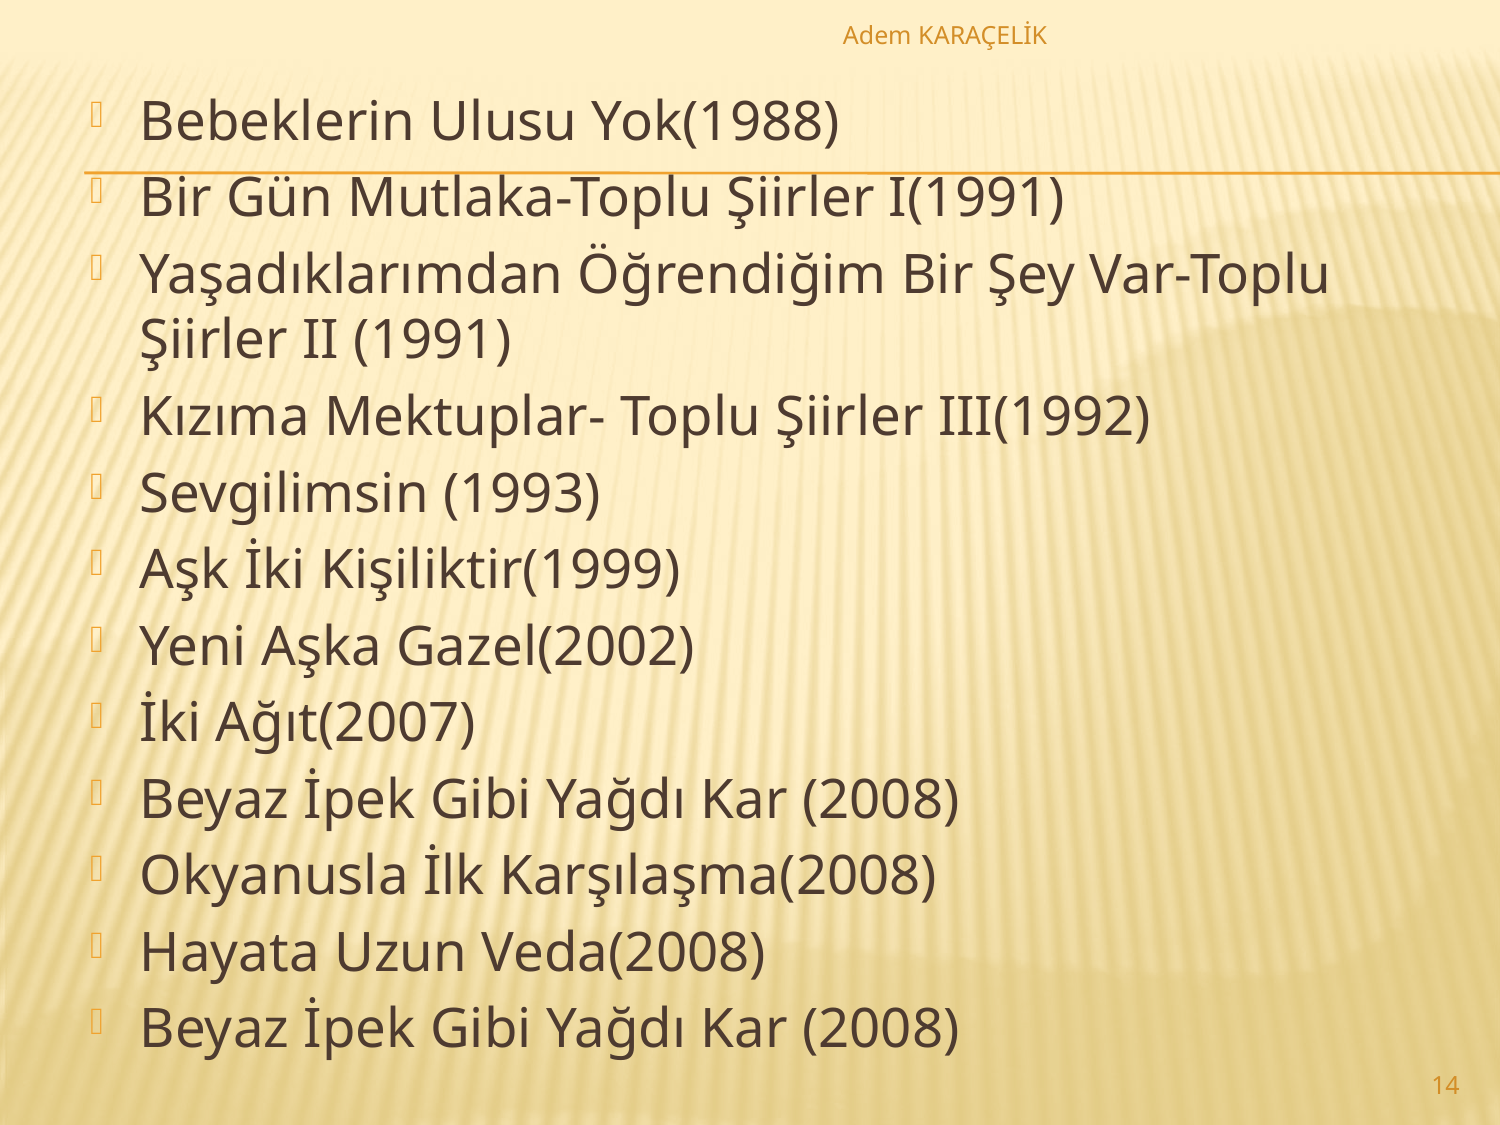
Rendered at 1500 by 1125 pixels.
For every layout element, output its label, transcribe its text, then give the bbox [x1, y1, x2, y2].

footer Adem KARAÇELİK [587, 12, 1063, 60]
list Bebeklerin Ulusu Yok(1988) Bir Gün Mutlaka-Toplu Şiirler I(1991) Yaşadıklarımdan Öğrendiğim Bir Şey Var-Toplu Şiirler II (1991) Kızıma Mektuplar- Toplu Şiirler III(1992) Sevgilimsin (1993) Aşk İki Kişiliktir(1999) Yeni Aşka Gazel(2002) İki Ağıt(2007) Beyaz İpek Gibi Yağdı Kar (2008) Okyanusla İlk Karşılaşma(2008) Hayata Uzun Veda(2008) Beyaz İpek Gibi Yağdı Kar (2008) [74, 77, 1471, 1071]
slide_number 14 [1350, 1061, 1475, 1103]
